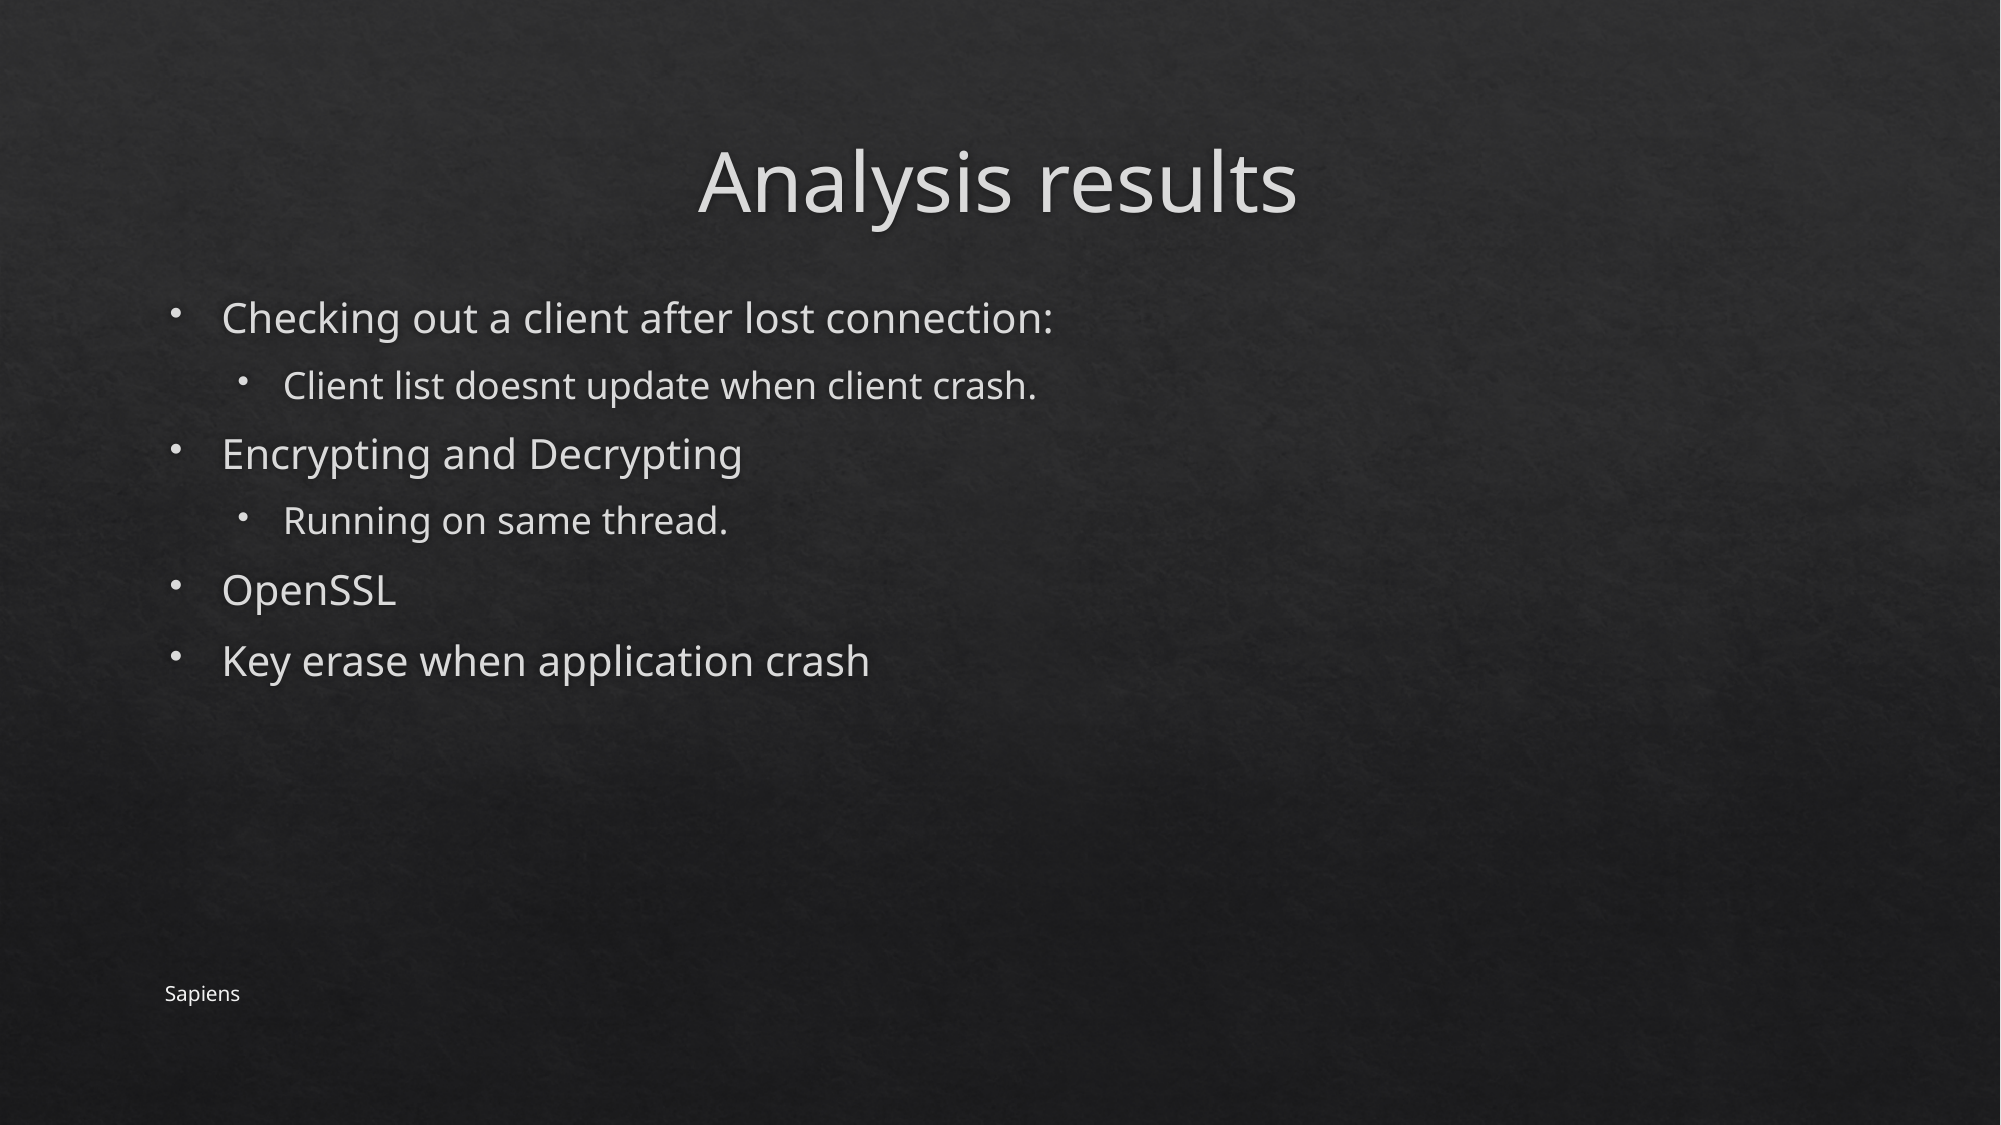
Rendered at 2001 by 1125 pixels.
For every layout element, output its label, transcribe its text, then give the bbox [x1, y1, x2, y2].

list Checking out a client after lost connection: Client list doesnt update when client crash. Encrypting and Decrypting Running on same thread. OpenSSL Key erase when application crash [149, 284, 1849, 950]
footer Sapiens [149, 965, 1245, 1025]
title Analysis results [149, 99, 1849, 260]
